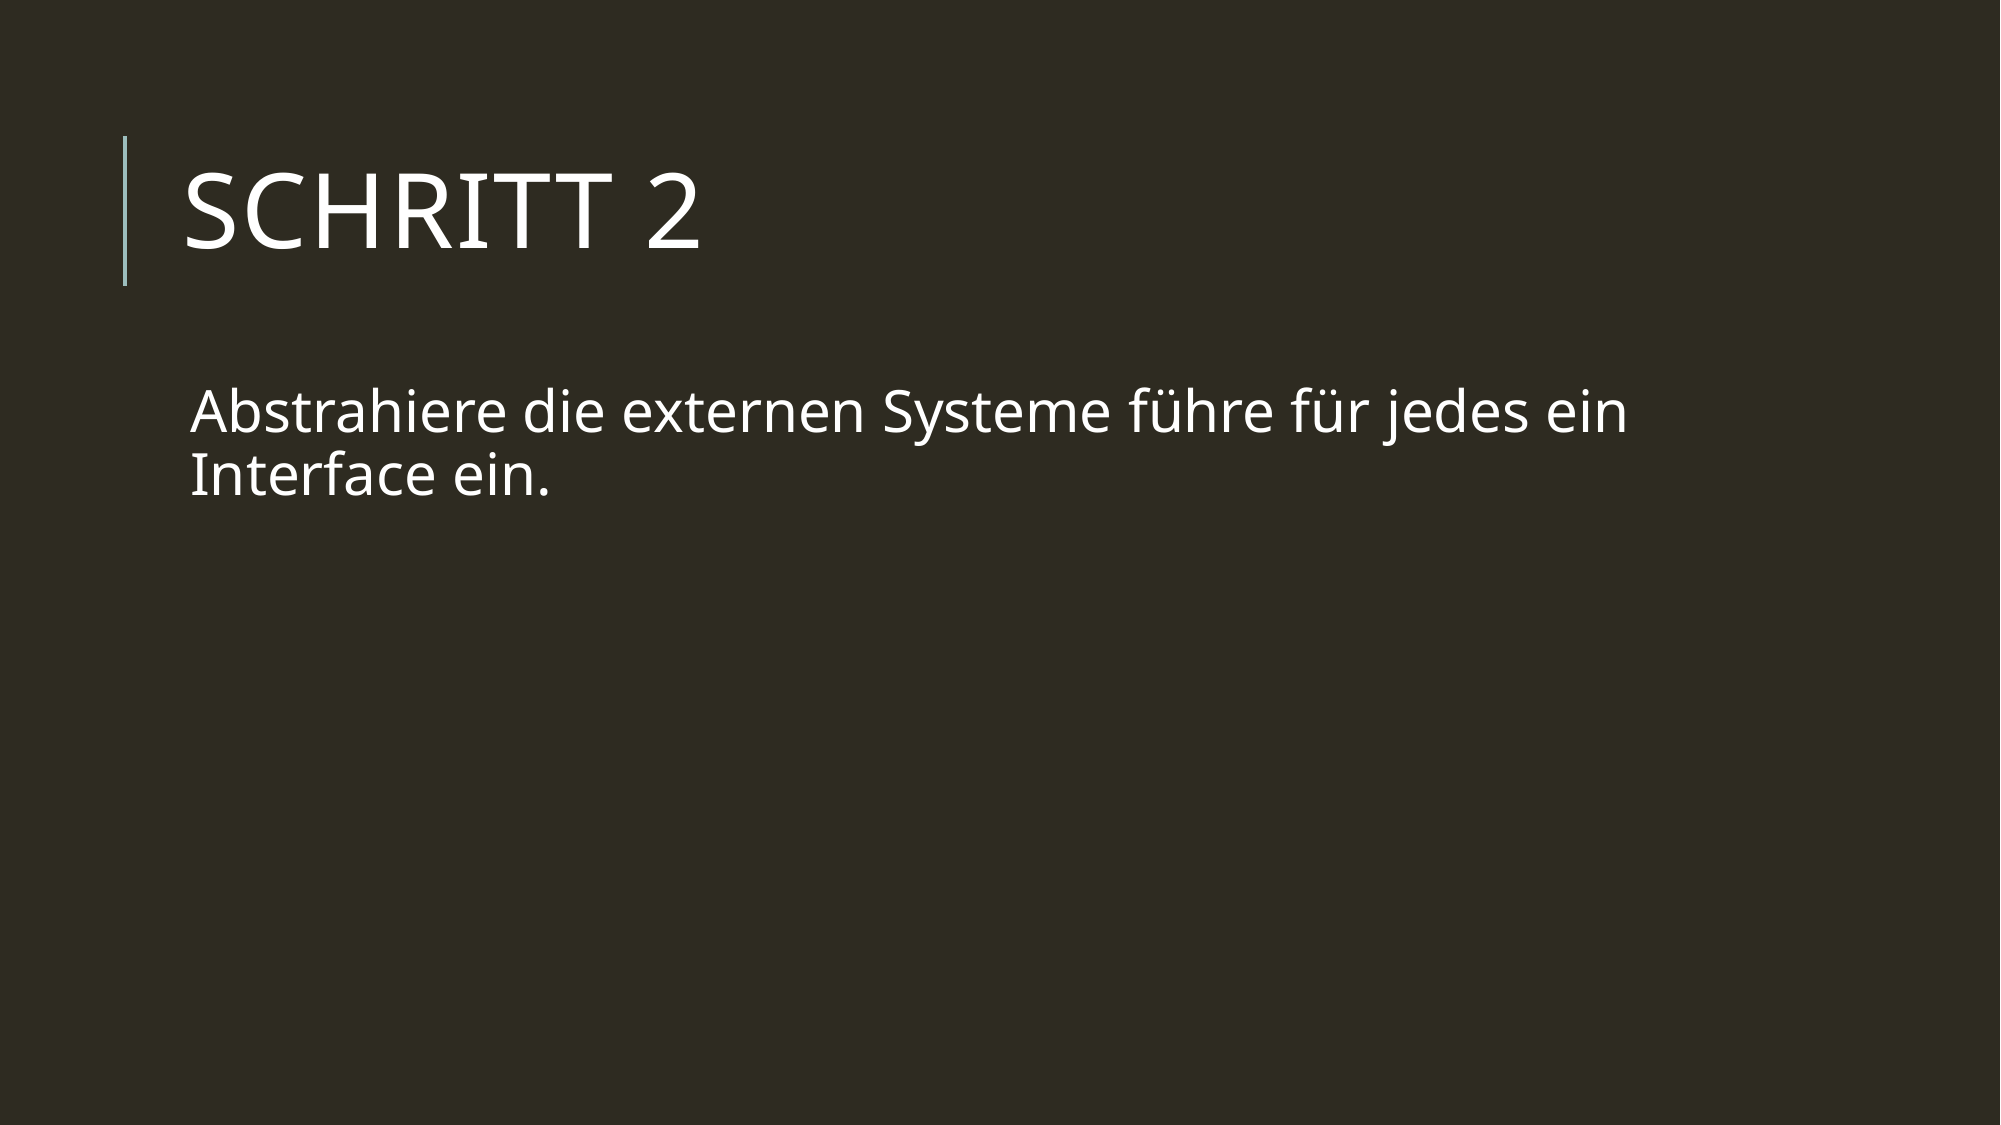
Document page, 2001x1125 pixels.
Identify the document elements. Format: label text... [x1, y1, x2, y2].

title Schritt 2 [168, 96, 1763, 342]
list Abstrahiere die externen Systeme führe für jedes ein Interface ein. [168, 375, 1763, 1035]
